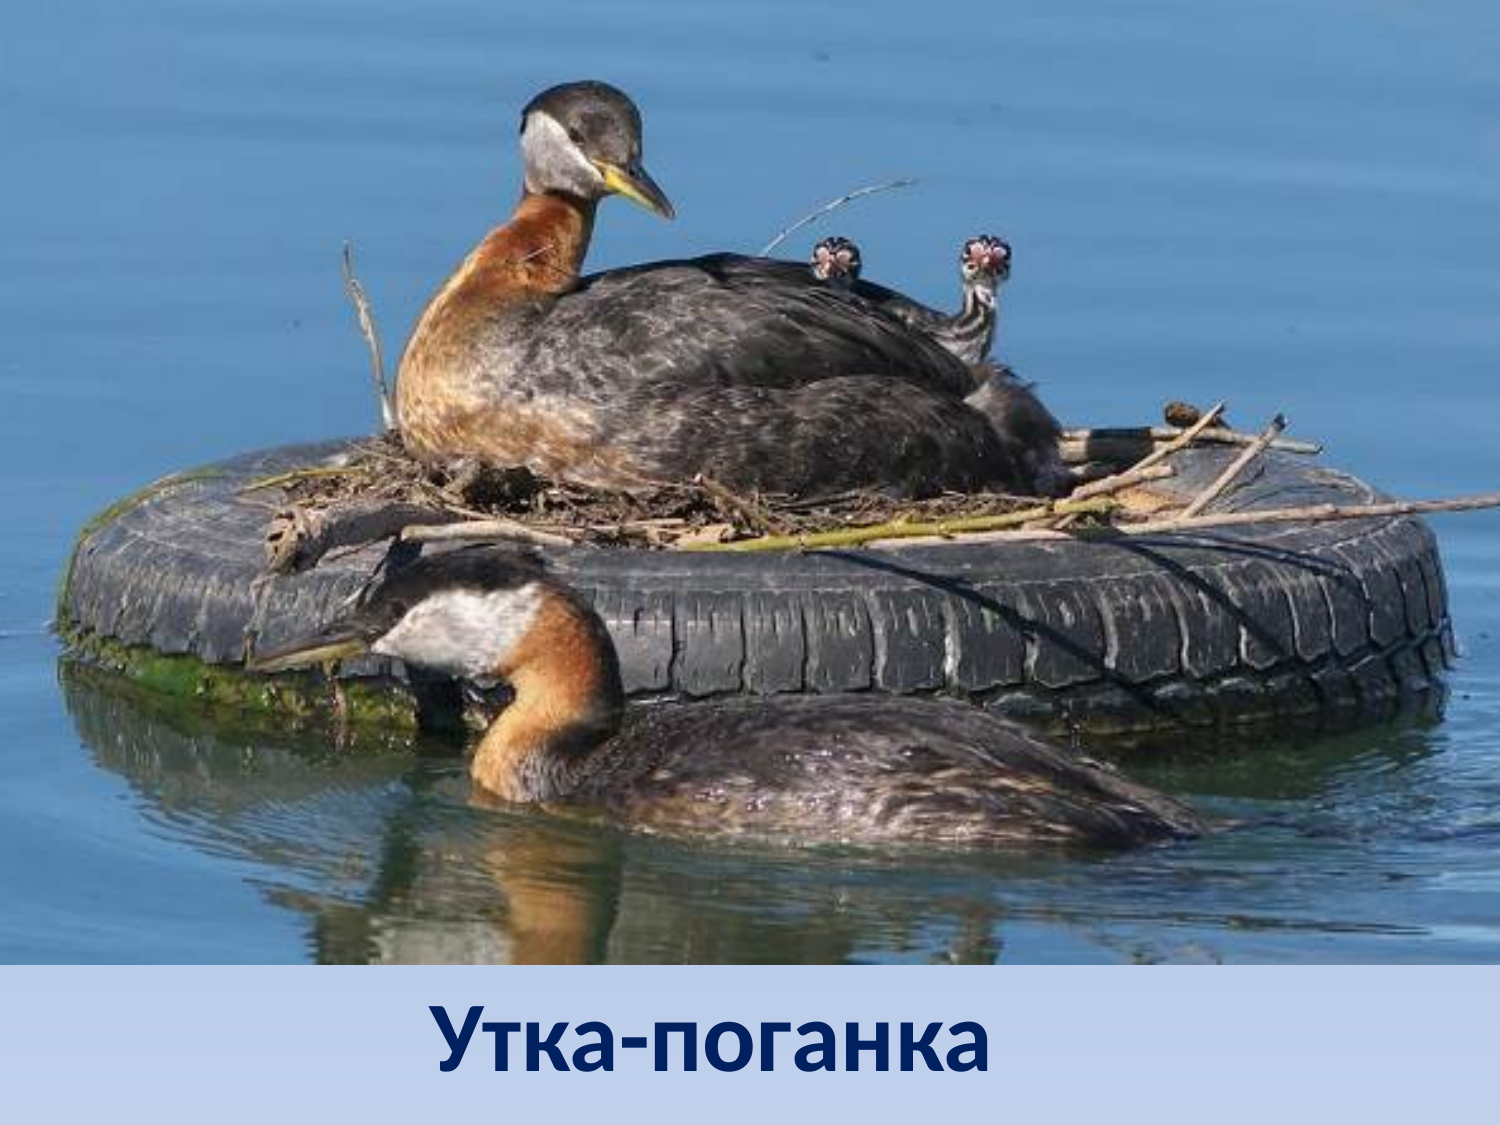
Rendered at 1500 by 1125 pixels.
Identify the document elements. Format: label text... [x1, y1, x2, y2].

picture [0, 0, 1500, 965]
text_box Утка-поганка [336, 973, 1087, 1099]
